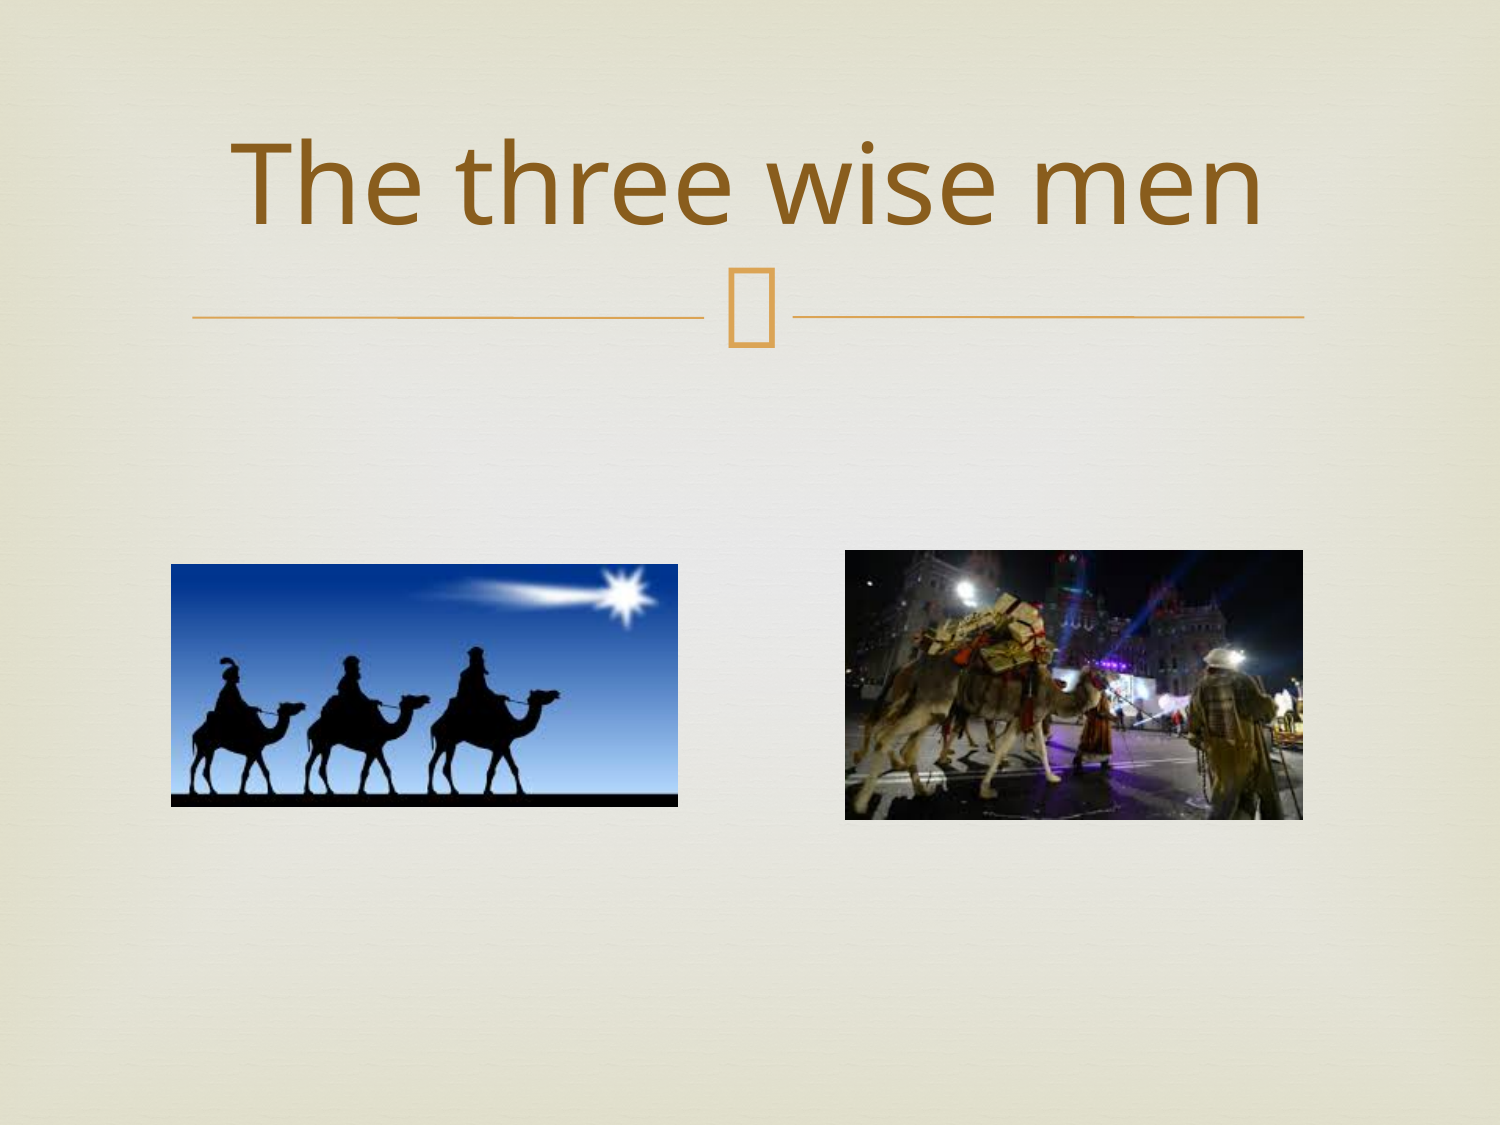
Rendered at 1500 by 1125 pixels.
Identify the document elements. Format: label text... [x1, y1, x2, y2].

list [170, 563, 679, 807]
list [845, 550, 1303, 821]
title The three wise men [112, 93, 1386, 267]
